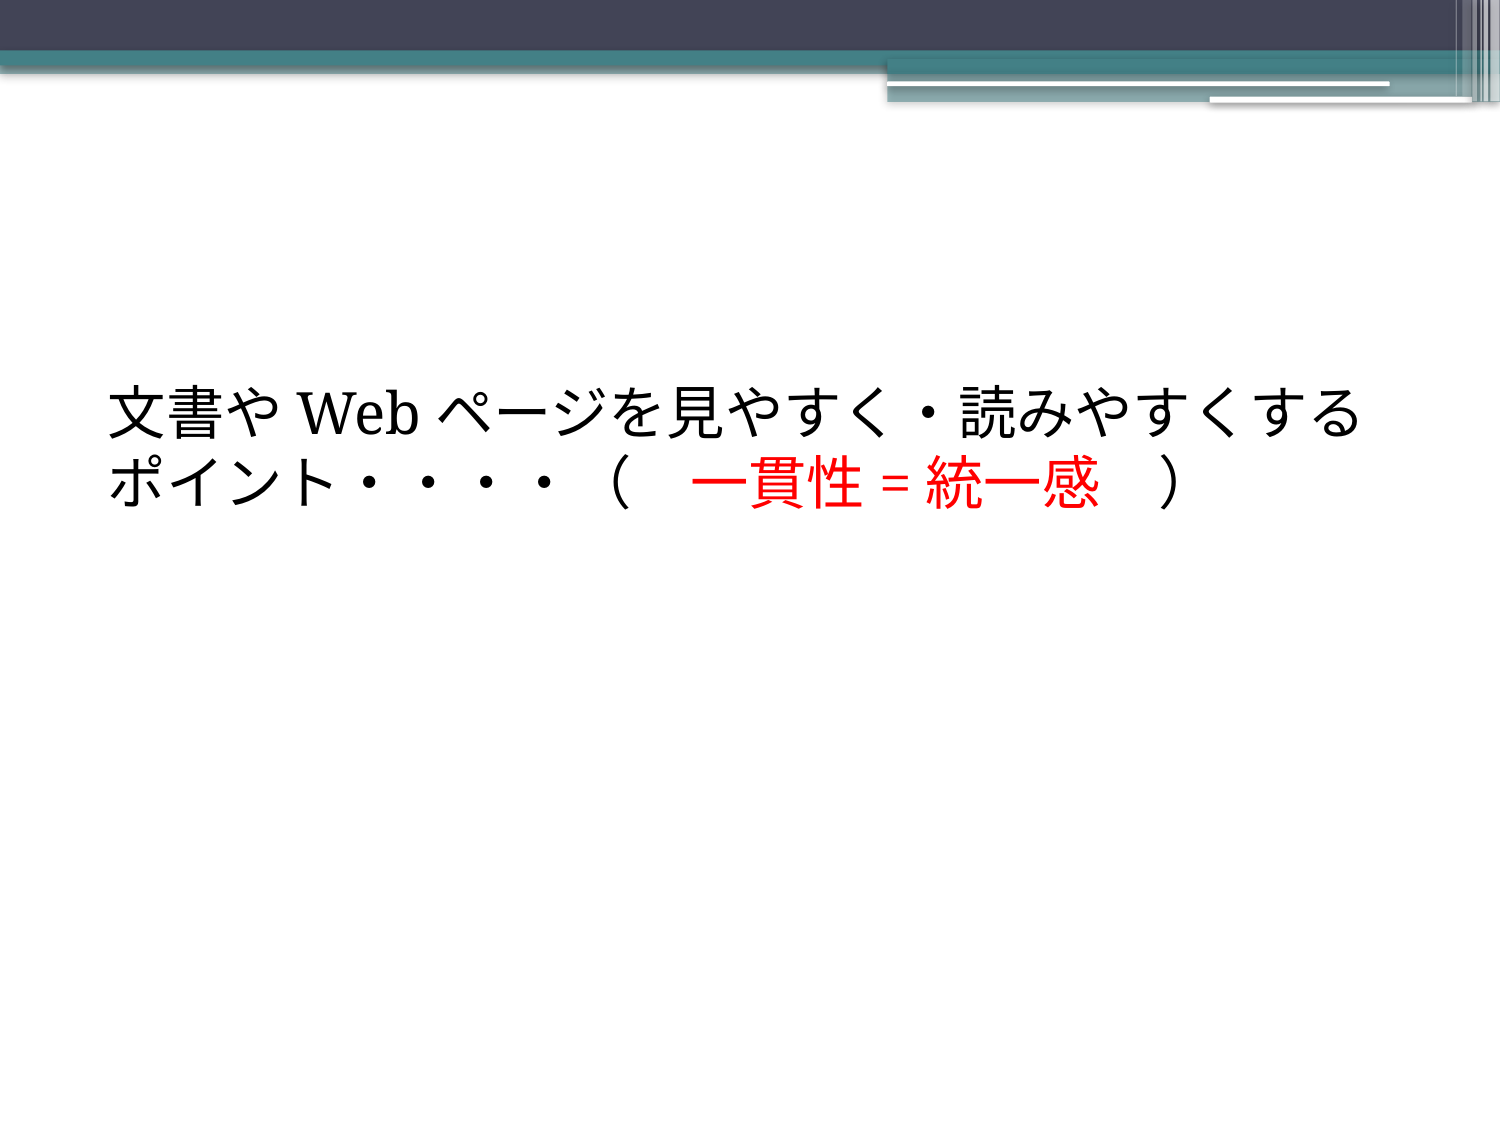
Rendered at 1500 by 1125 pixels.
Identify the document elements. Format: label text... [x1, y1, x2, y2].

list 文書やWebページを見やすく・読みやすくするポイント・・・・（ 一貫性=統一感 ） [75, 369, 1425, 1079]
